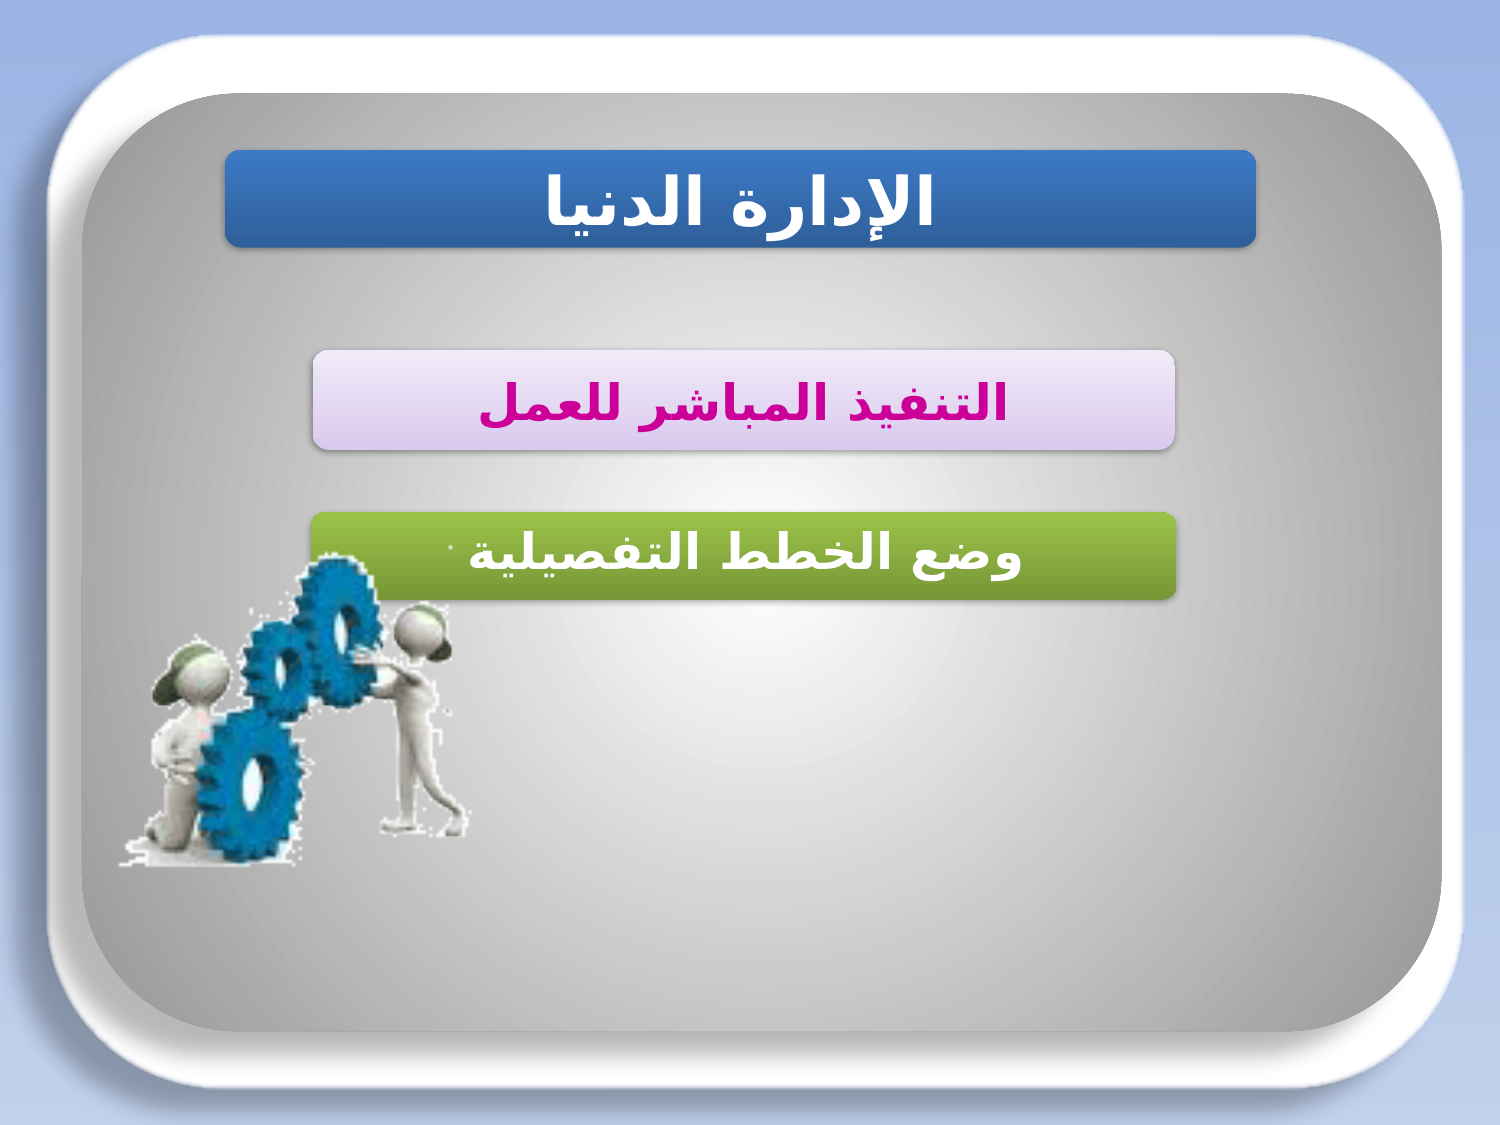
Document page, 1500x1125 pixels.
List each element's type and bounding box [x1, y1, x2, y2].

text_box [49, 34, 1468, 1089]
text_box [93, 149, 1257, 910]
text_box [79, 91, 1444, 1034]
text_box [0, 0, 1500, 1125]
